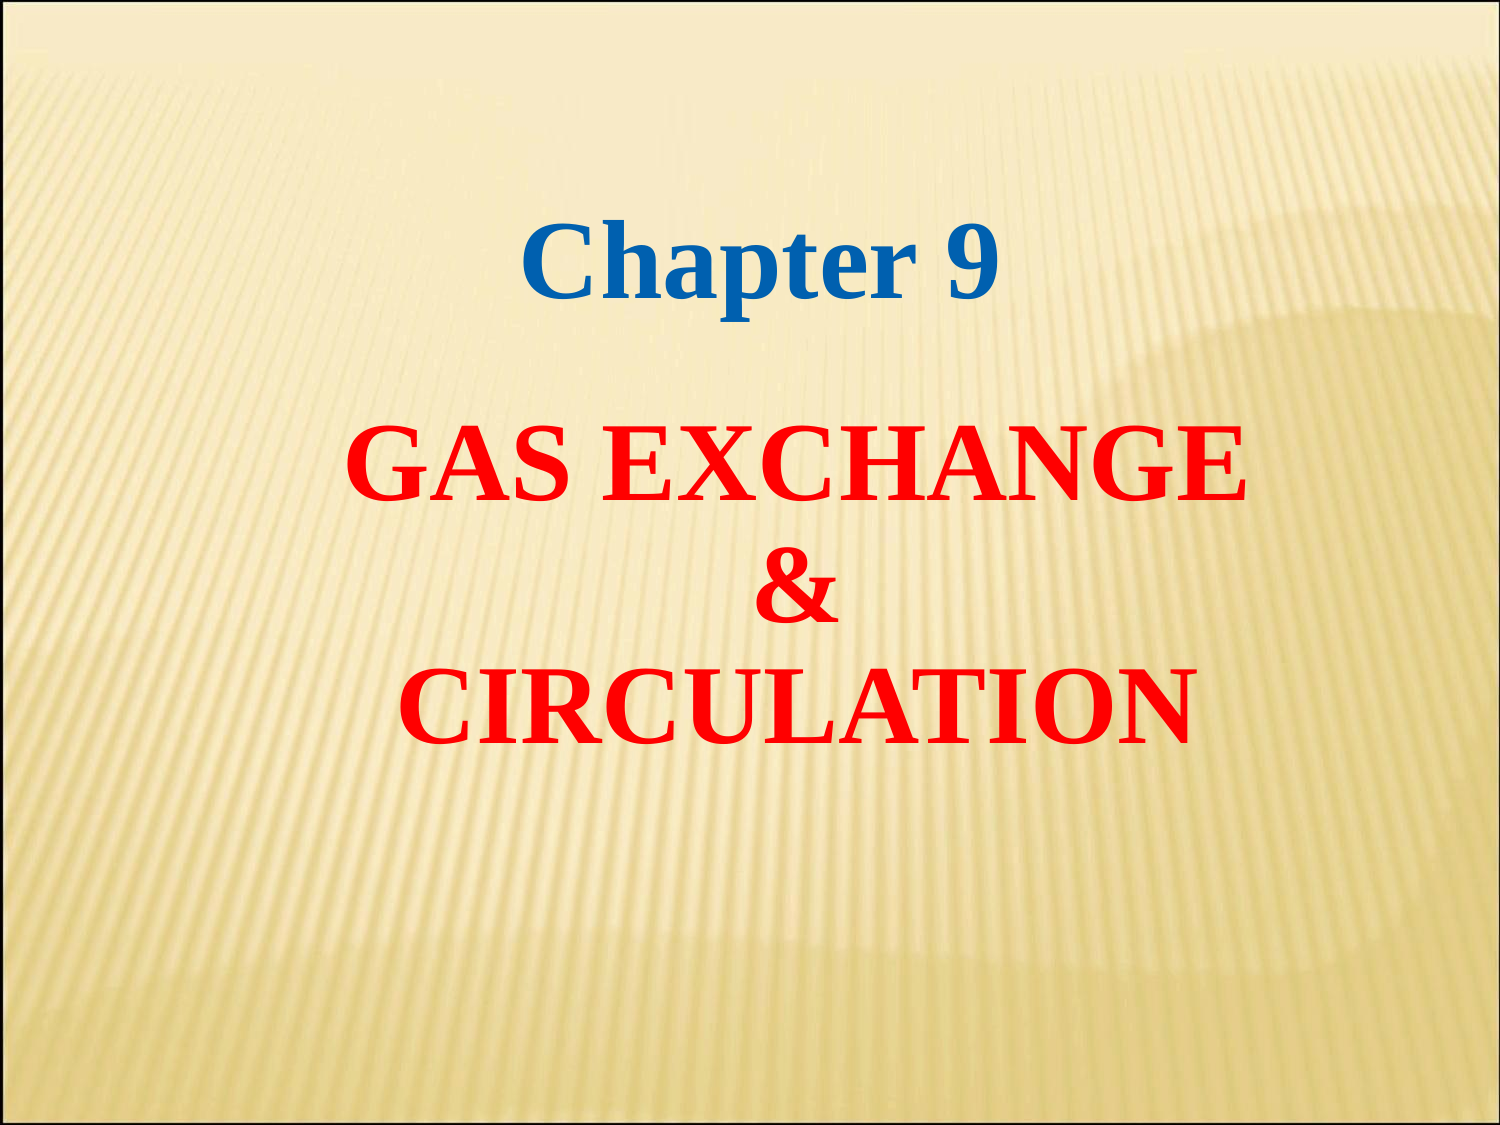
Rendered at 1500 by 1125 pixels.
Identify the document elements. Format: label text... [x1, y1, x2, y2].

picture [0, 0, 1500, 1125]
title Chapter 9 GAS EXCHANGE & CIRCULATION [264, 200, 1257, 861]
